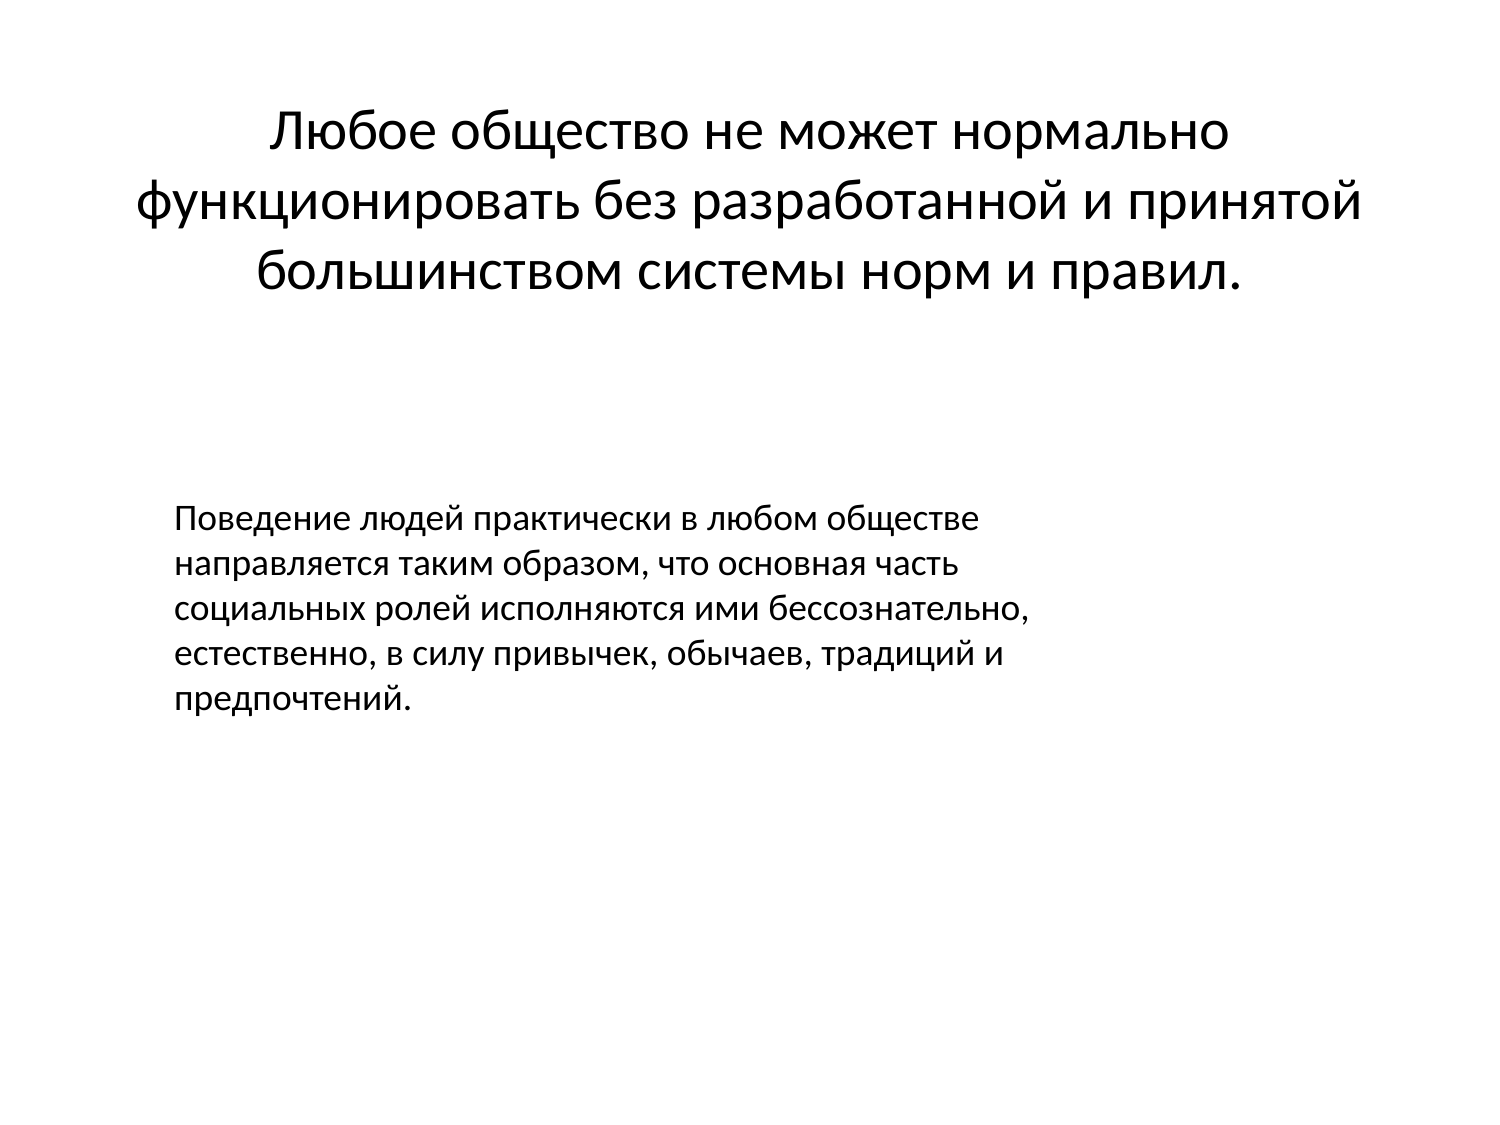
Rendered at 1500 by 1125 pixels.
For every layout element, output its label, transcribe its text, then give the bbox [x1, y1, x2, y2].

title Любое общество не может нормально функционировать без разработанной и принятой большинством системы норм и правил. [112, 78, 1388, 315]
text_box Поведение людей практически в любом обществе направляется таким образом, что основная часть социальных ролей исполняются ими бессознательно, естественно, в силу привычек, обычаев, традиций и предпочтений. [159, 350, 1125, 726]
